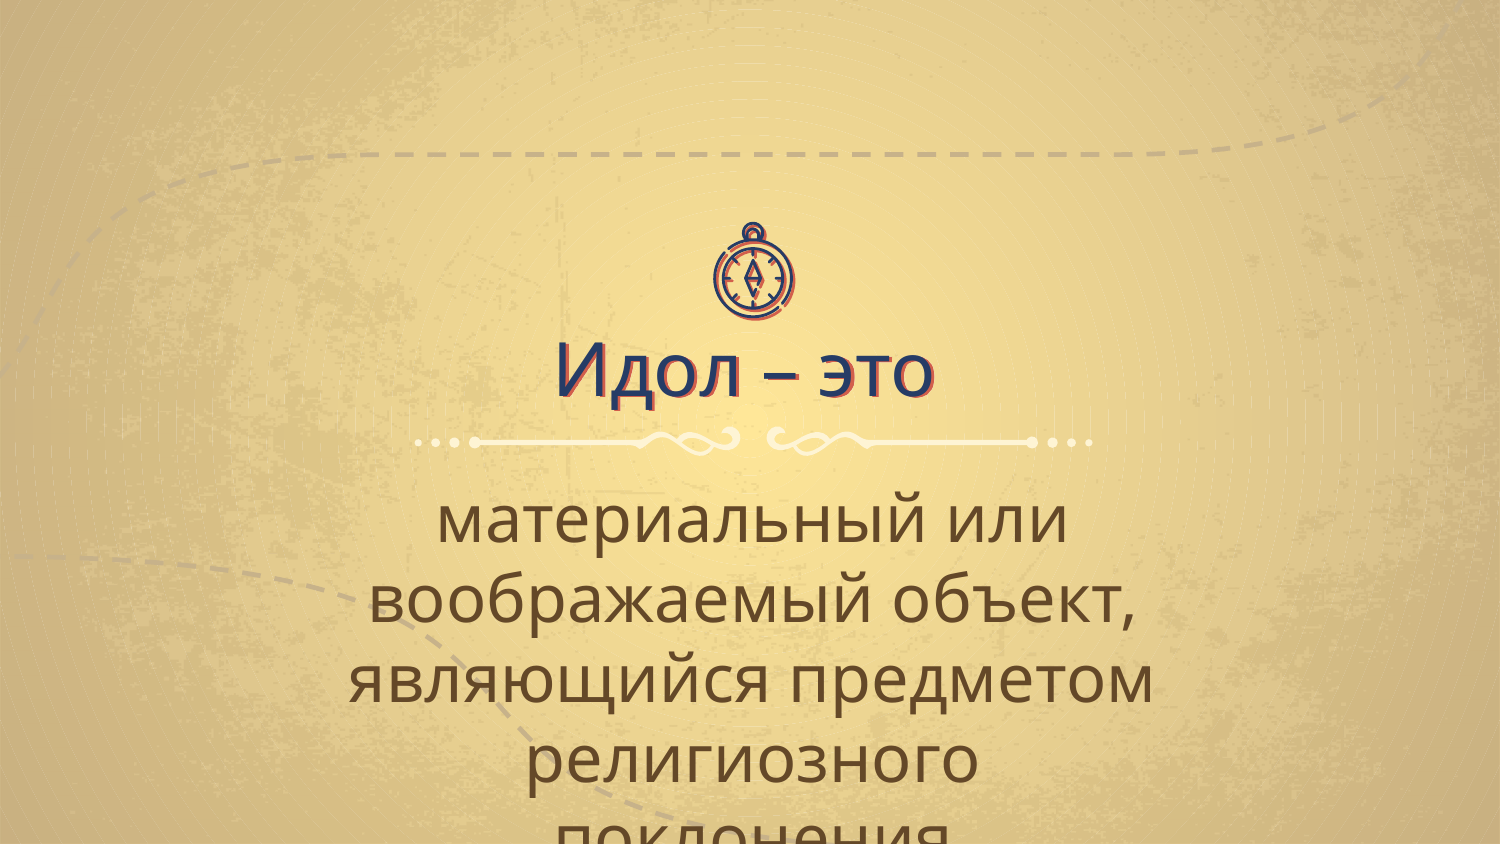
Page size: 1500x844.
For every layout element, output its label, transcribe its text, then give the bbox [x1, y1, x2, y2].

list материальный или воображаемый объект, являющийся предметом религиозного поклонения [305, 461, 1202, 800]
title Идол – это [212, 332, 1276, 427]
picture [0, 0, 1500, 844]
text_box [709, 221, 798, 321]
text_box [414, 424, 1093, 462]
